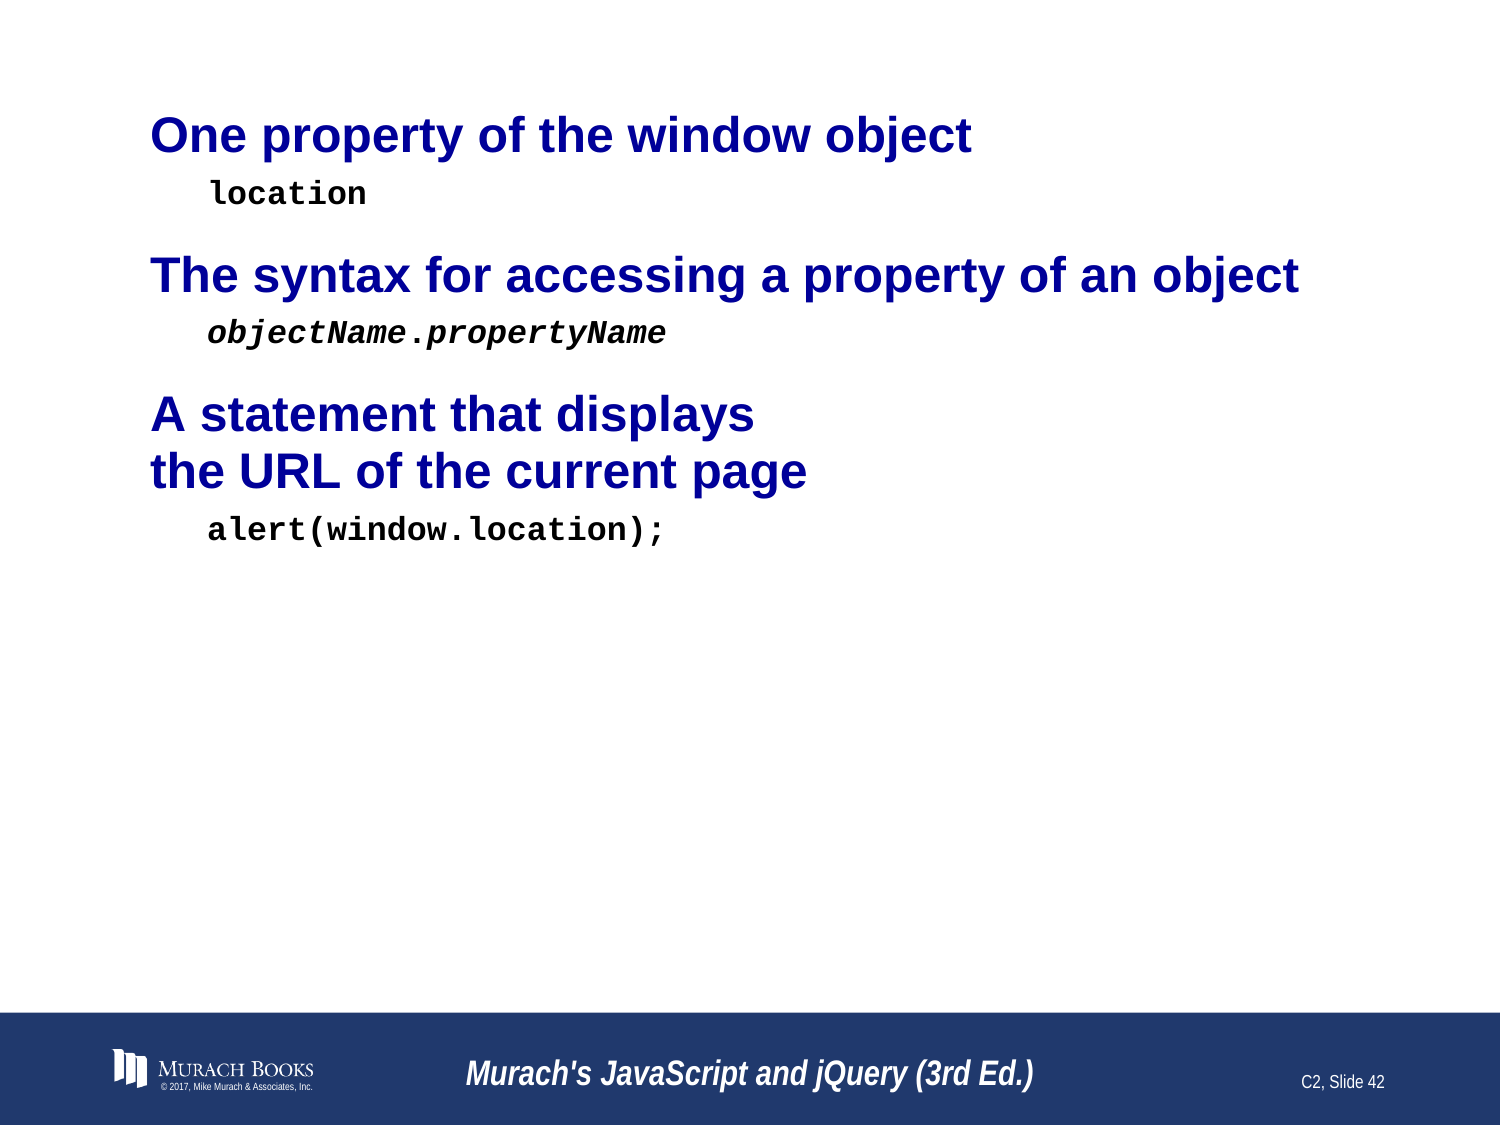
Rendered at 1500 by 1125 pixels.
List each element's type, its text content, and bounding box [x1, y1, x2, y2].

title One property of the window object [150, 102, 1350, 164]
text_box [149, 176, 1350, 563]
footer © 2017, Mike Murach & Associates, Inc. [12, 1025, 463, 1100]
slide_number Murach's JavaScript and jQuery (3rd Ed.) [463, 1025, 1050, 1100]
slide_number C2, Slide 42 [1087, 1025, 1400, 1100]
